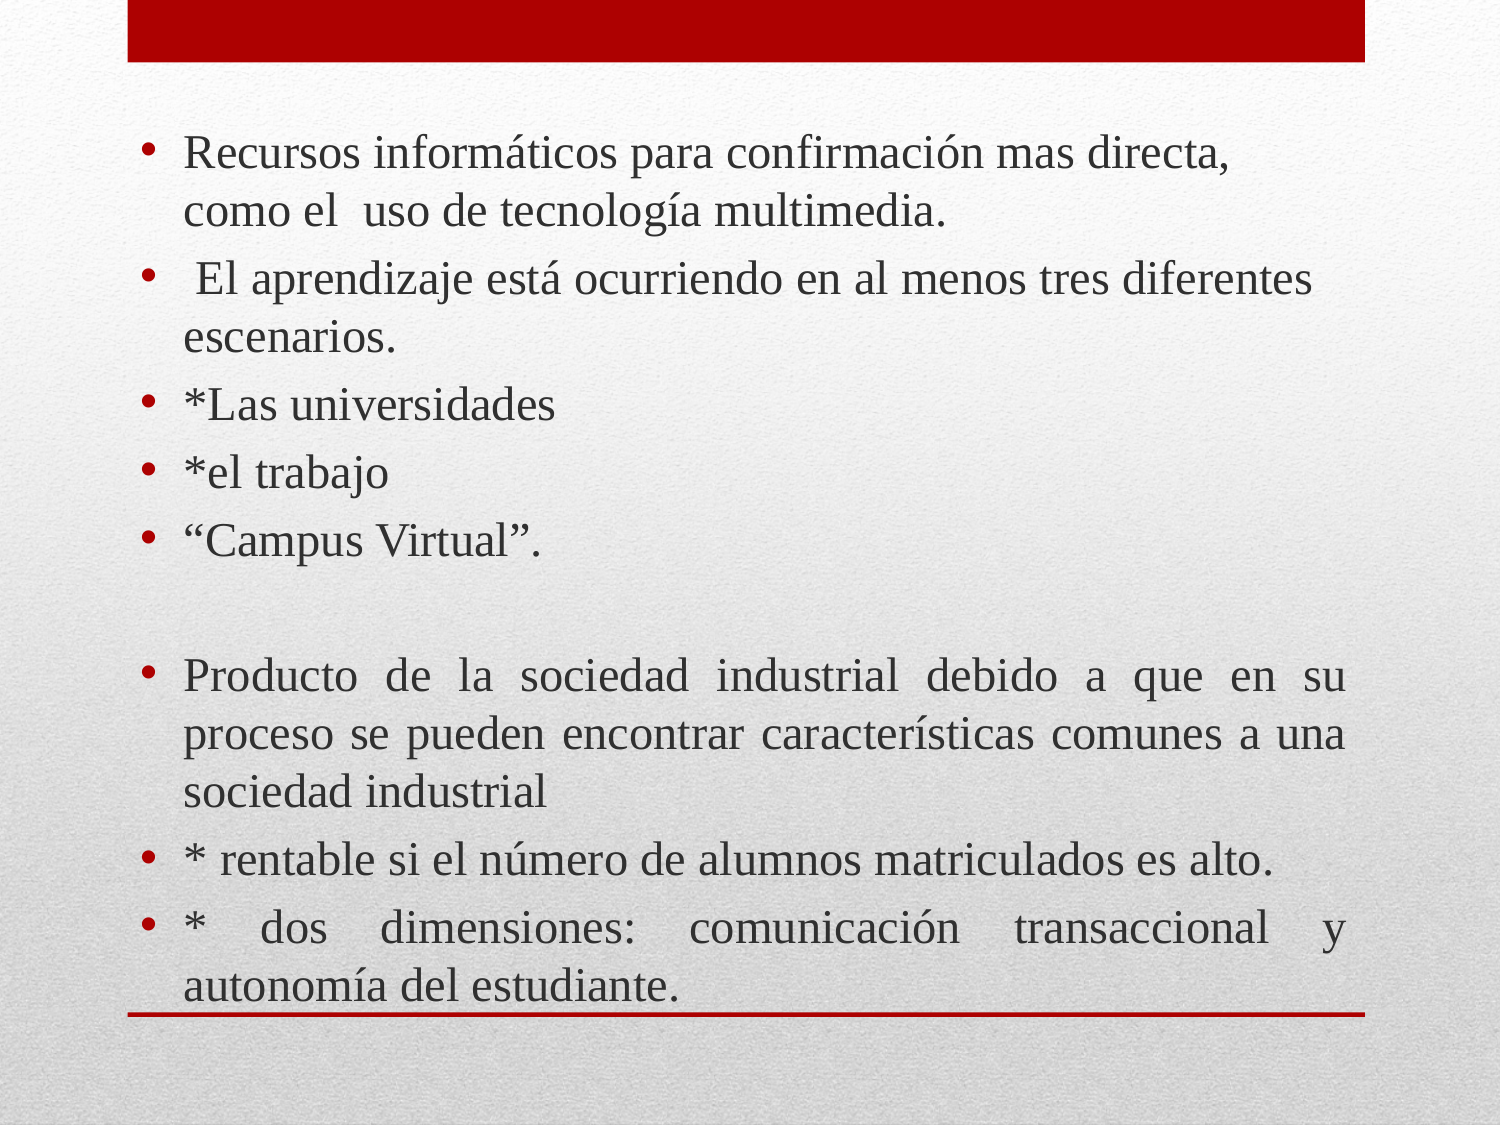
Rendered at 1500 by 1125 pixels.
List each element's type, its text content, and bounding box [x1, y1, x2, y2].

list Recursos informáticos para confirmación mas directa, como el uso de tecnología multimedia. El aprendizaje está ocurriendo en al menos tres diferentes escenarios. *Las universidades *el trabajo “Campus Virtual”. Producto de la sociedad industrial debido a que en su proceso se pueden encontrar características comunes a una sociedad industrial * rentable si el número de alumnos matriculados es alto. * dos dimensiones: comunicación transaccional y autonomía del estudiante. [125, 112, 1363, 1024]
